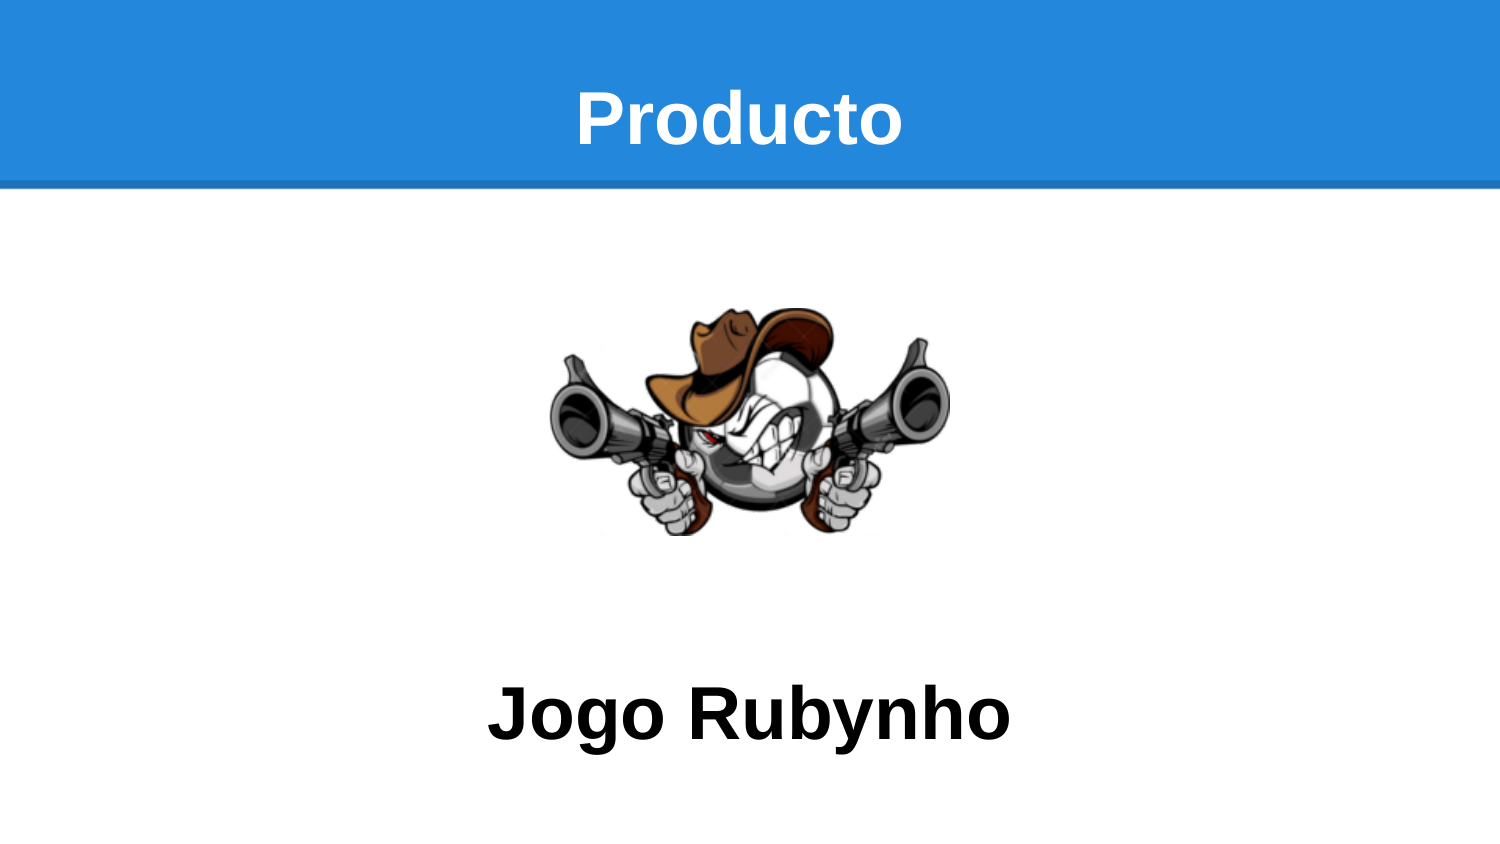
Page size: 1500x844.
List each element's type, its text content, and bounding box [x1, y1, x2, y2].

title Producto [75, 33, 1425, 175]
text_box Jogo Rubynho [0, 596, 1500, 823]
picture [549, 308, 951, 536]
